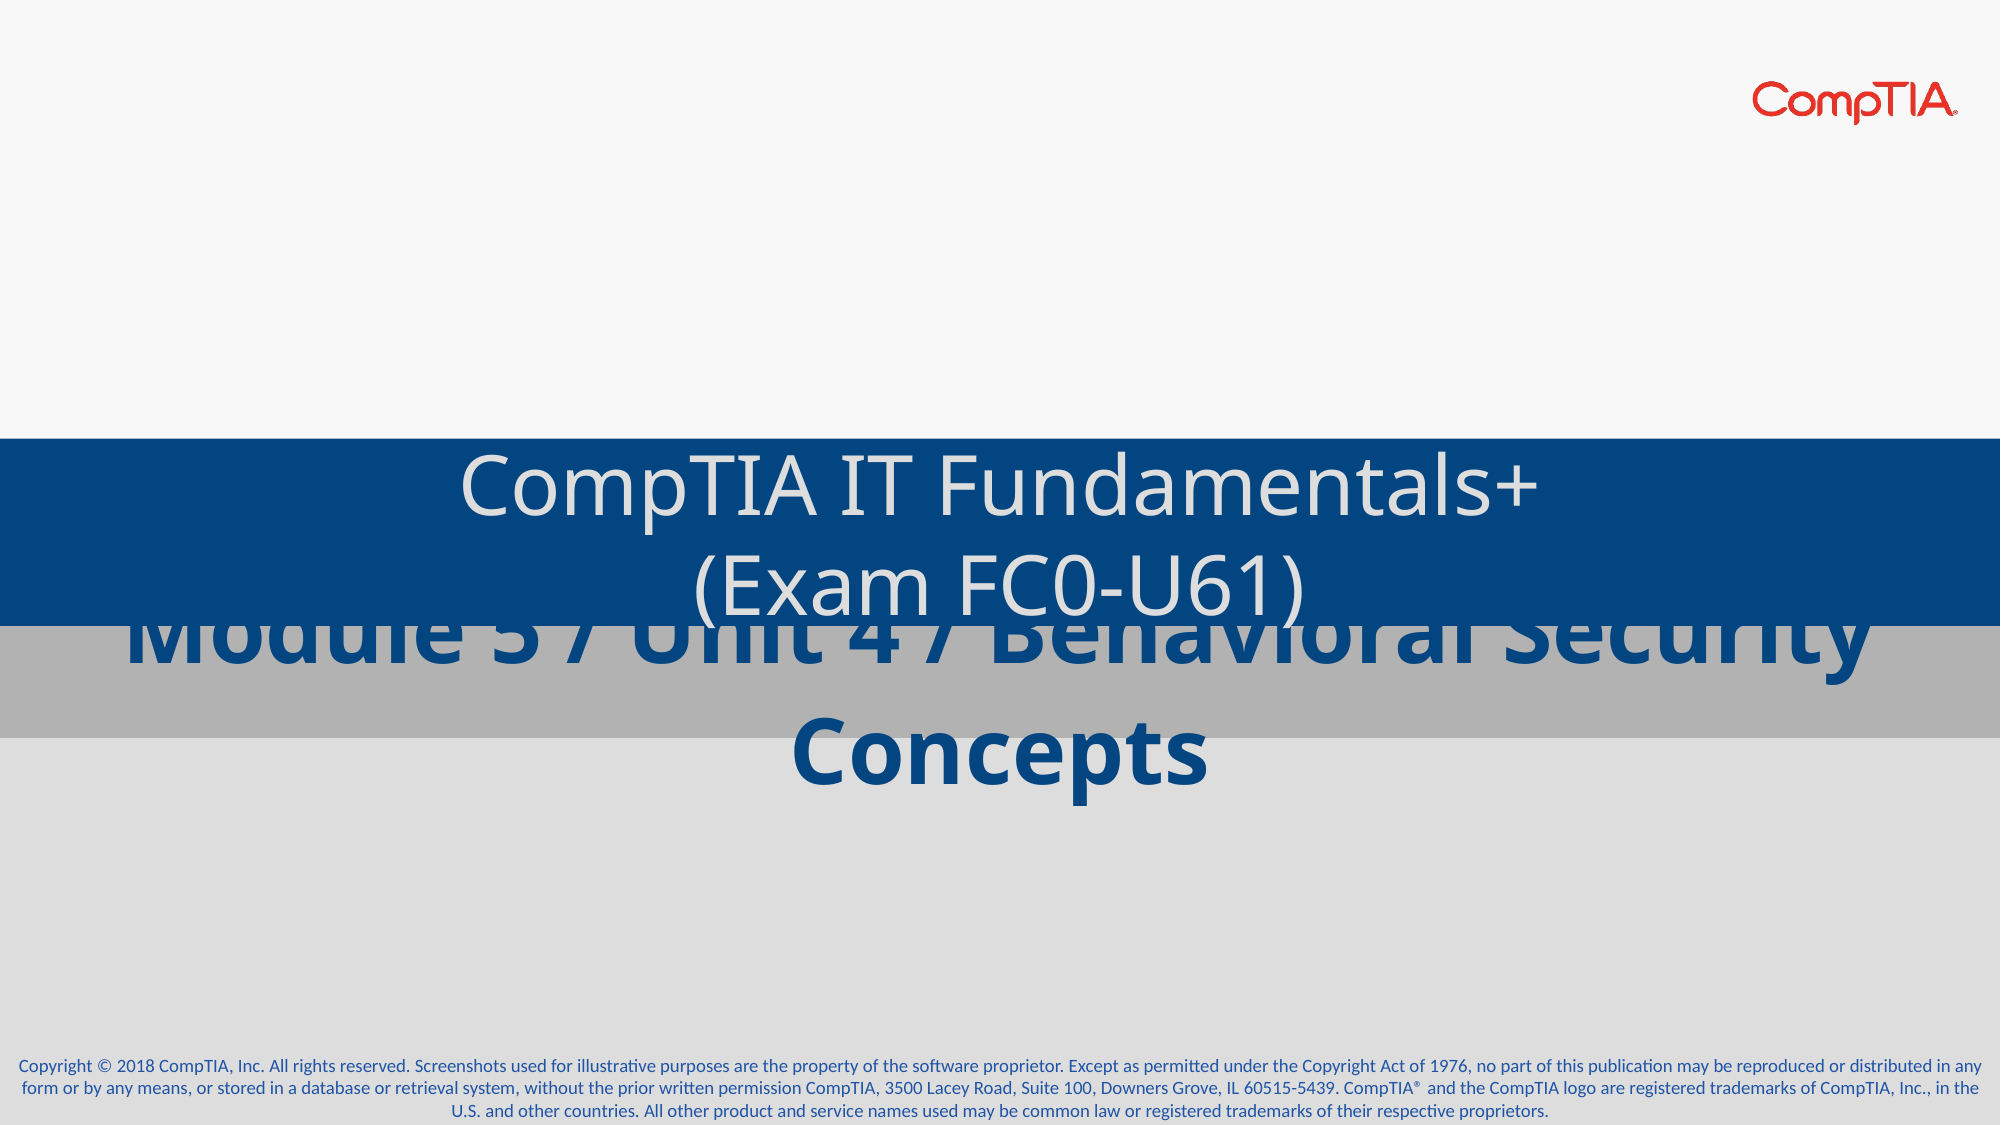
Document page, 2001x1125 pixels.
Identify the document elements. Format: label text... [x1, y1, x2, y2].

picture [1738, 36, 1972, 167]
subtitle Module 5 / Unit 4 / Behavioral Security Concepts [0, 626, 2000, 738]
title CompTIA IT Fundamentals+ (Exam FC0‑U61) [0, 438, 2000, 626]
